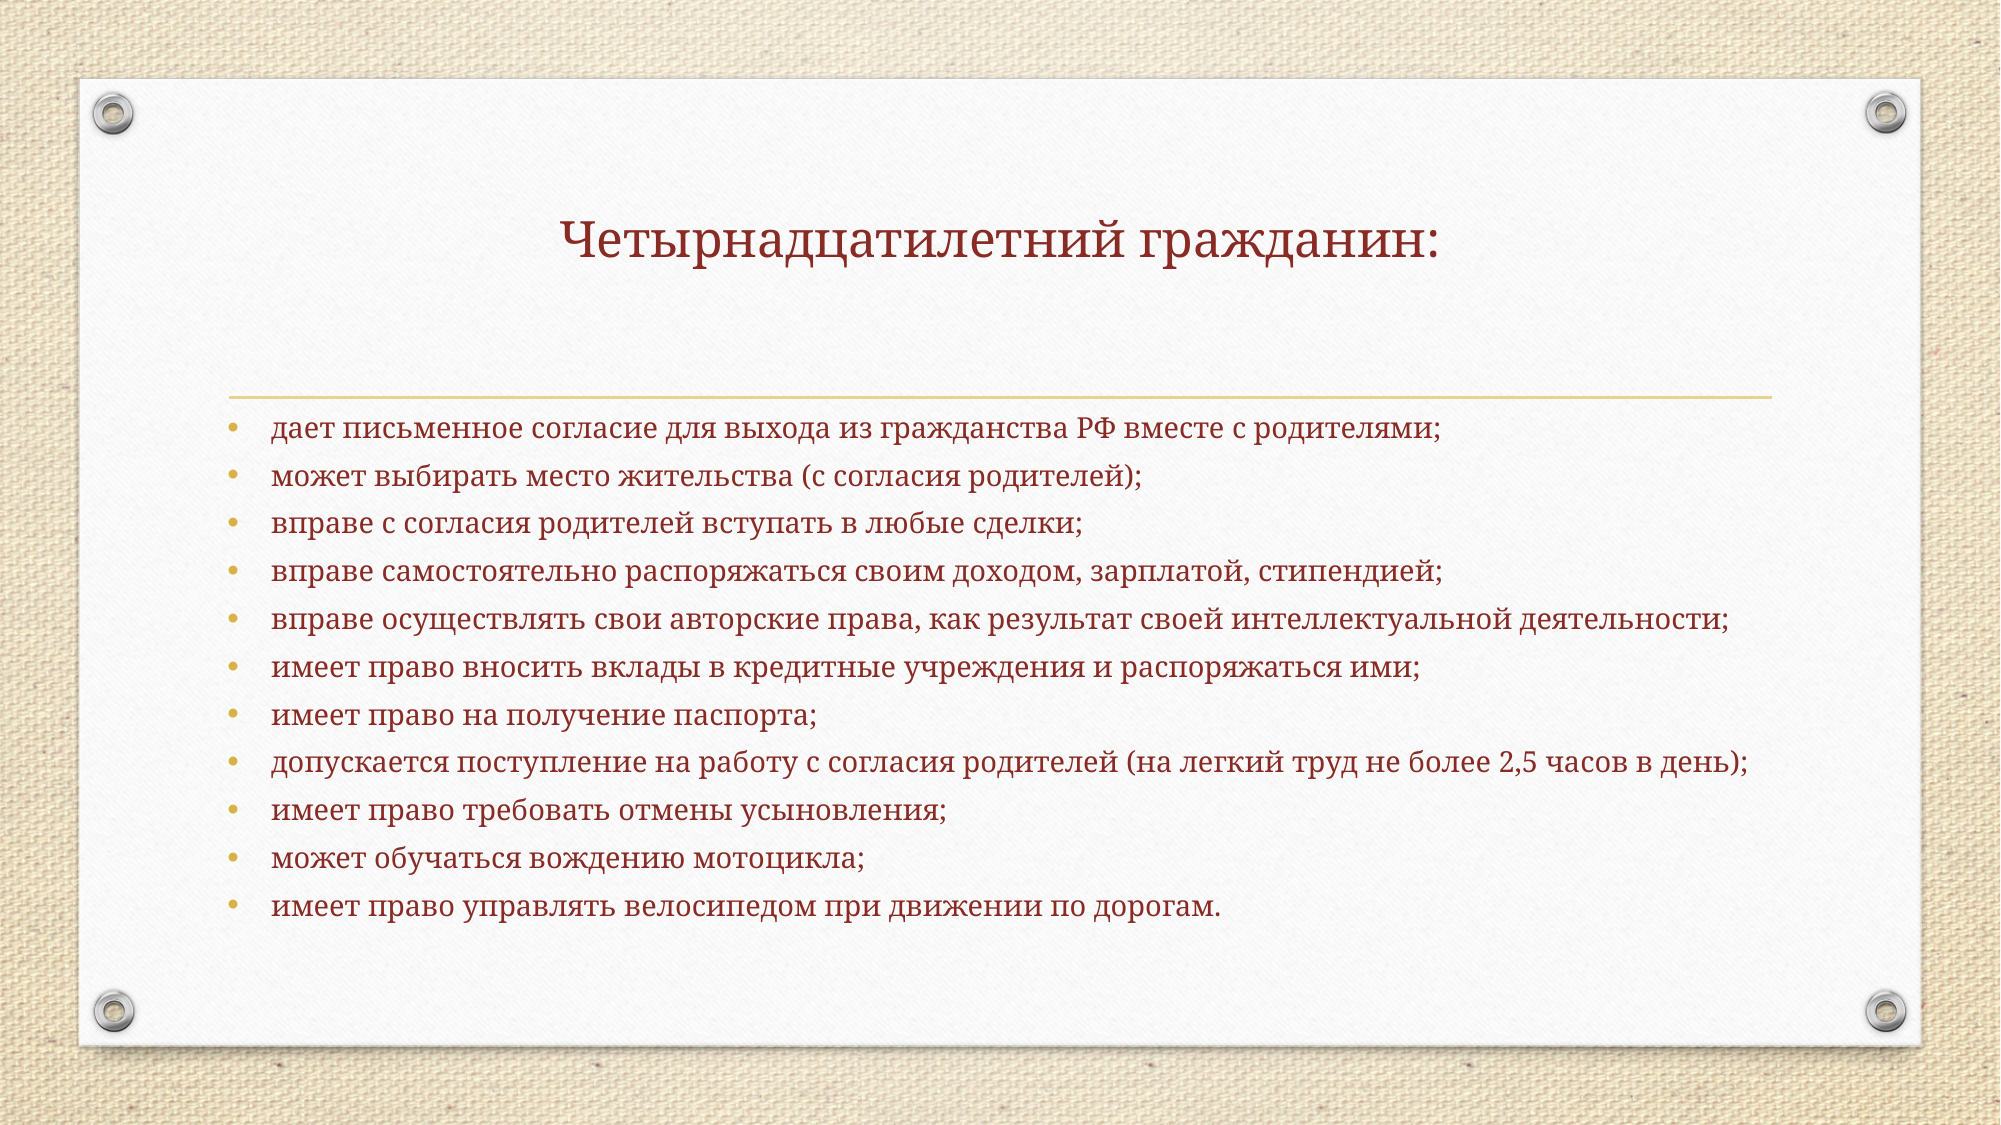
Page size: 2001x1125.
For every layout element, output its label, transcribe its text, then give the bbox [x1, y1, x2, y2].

title Четырнадцатилетний гражданин: [212, 161, 1788, 370]
picture [0, 0, 2001, 1125]
list дает письменное согласие для выхода из гражданства РФ вместе с родителями; может выбирать место жительства (с согласия родителей); вправе с согласия родителей вступать в любые сделки; вправе самостоятельно распоряжаться своим доходом, зарплатой, стипендией; вправе осуществлять свои авторские права, как результат своей интеллектуальной деятельности; имеет право вносить вклады в кредитные учреждения и распоряжаться ими; имеет право на получение паспорта; допускается поступление на работу с согласия родителей (на легкий труд не более 2,5 часов в день); имеет право требовать отмены усыновления; может обучаться вождению мотоцикла; имеет право управлять велосипедом при движении по дорогам. [212, 401, 1788, 964]
